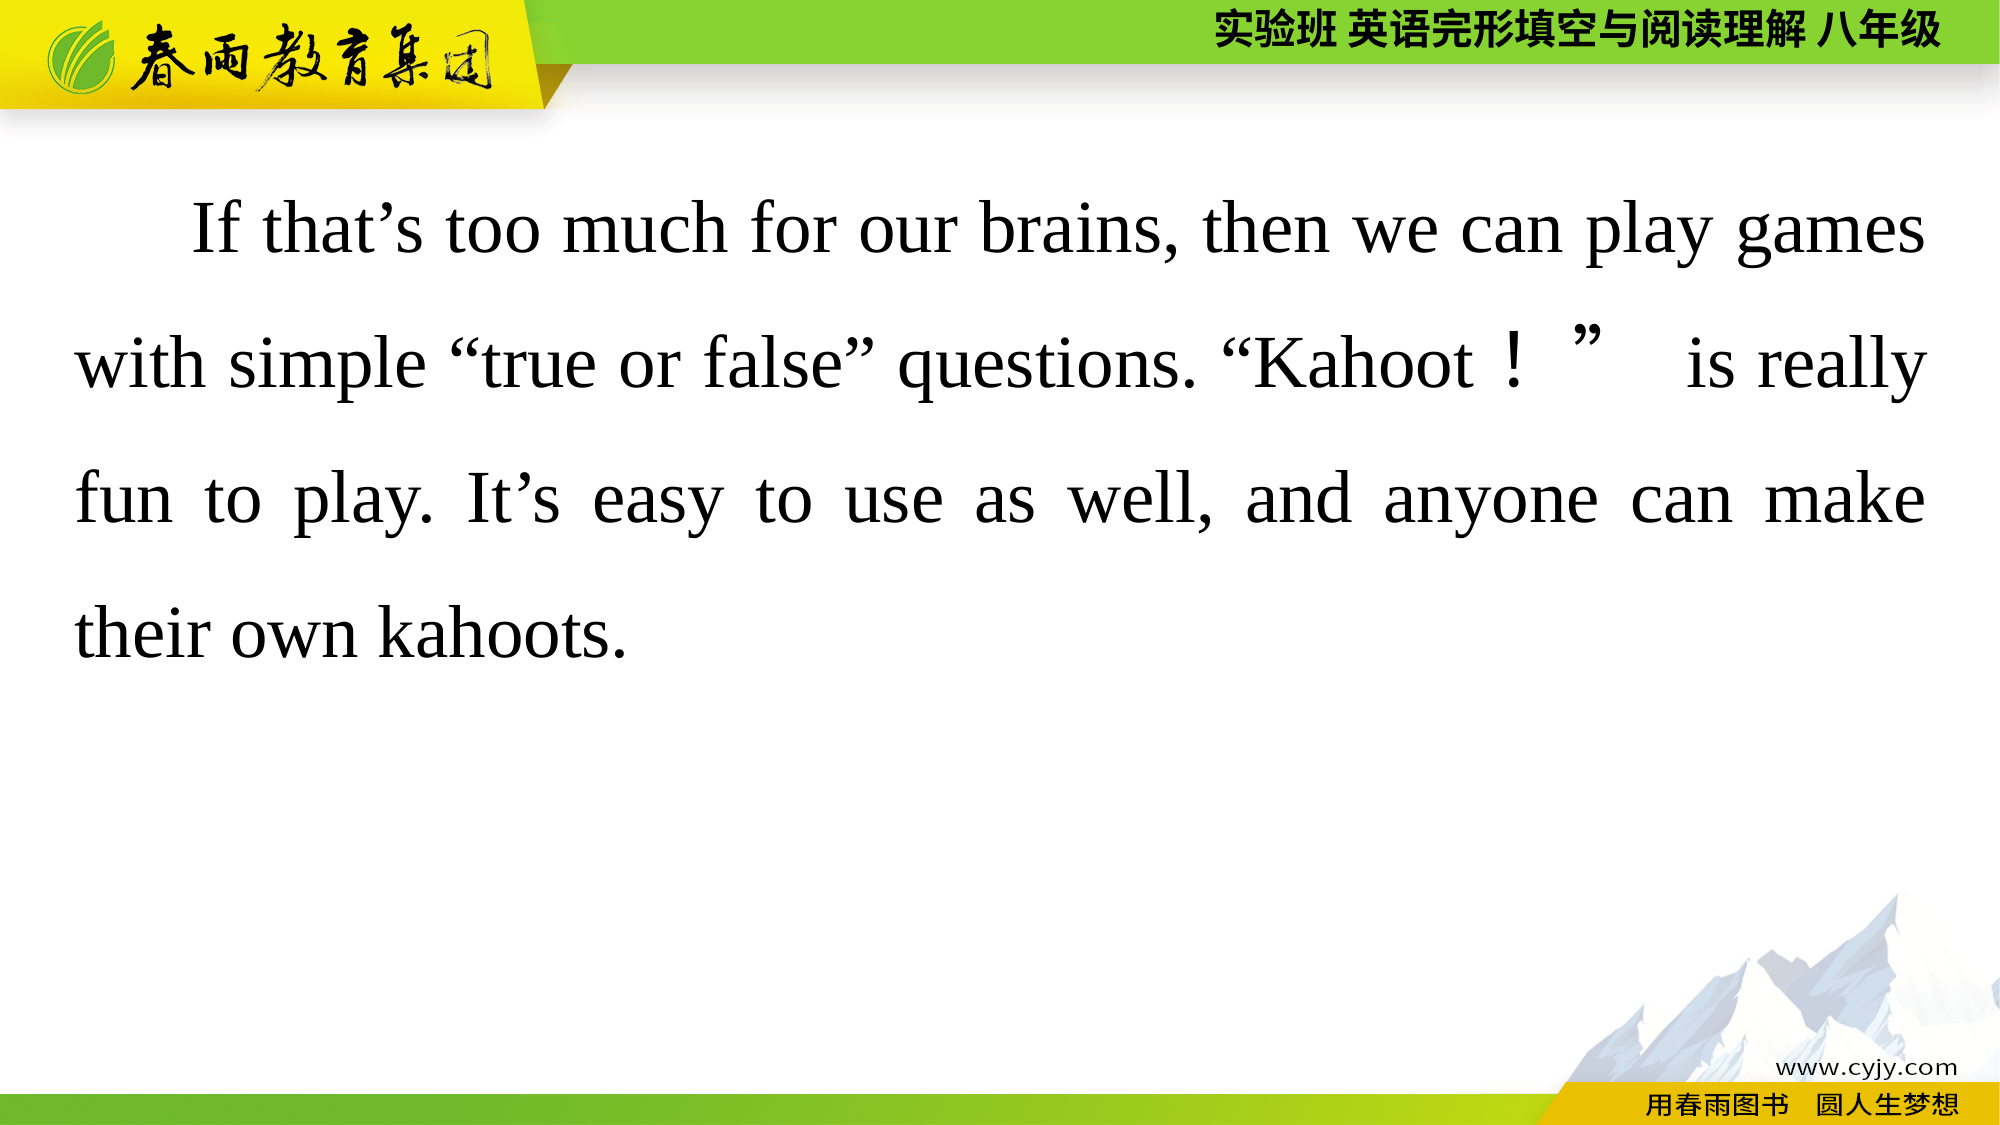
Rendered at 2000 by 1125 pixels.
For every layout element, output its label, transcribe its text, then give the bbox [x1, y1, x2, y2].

picture [0, 0, 2000, 1125]
list If that’s too much for our brains, then we can play games with simple “true or false” questions. “Kahoot！” is really fun to play. It’s easy to use as well, and anyone can make their own kahoots. [59, 125, 1944, 670]
